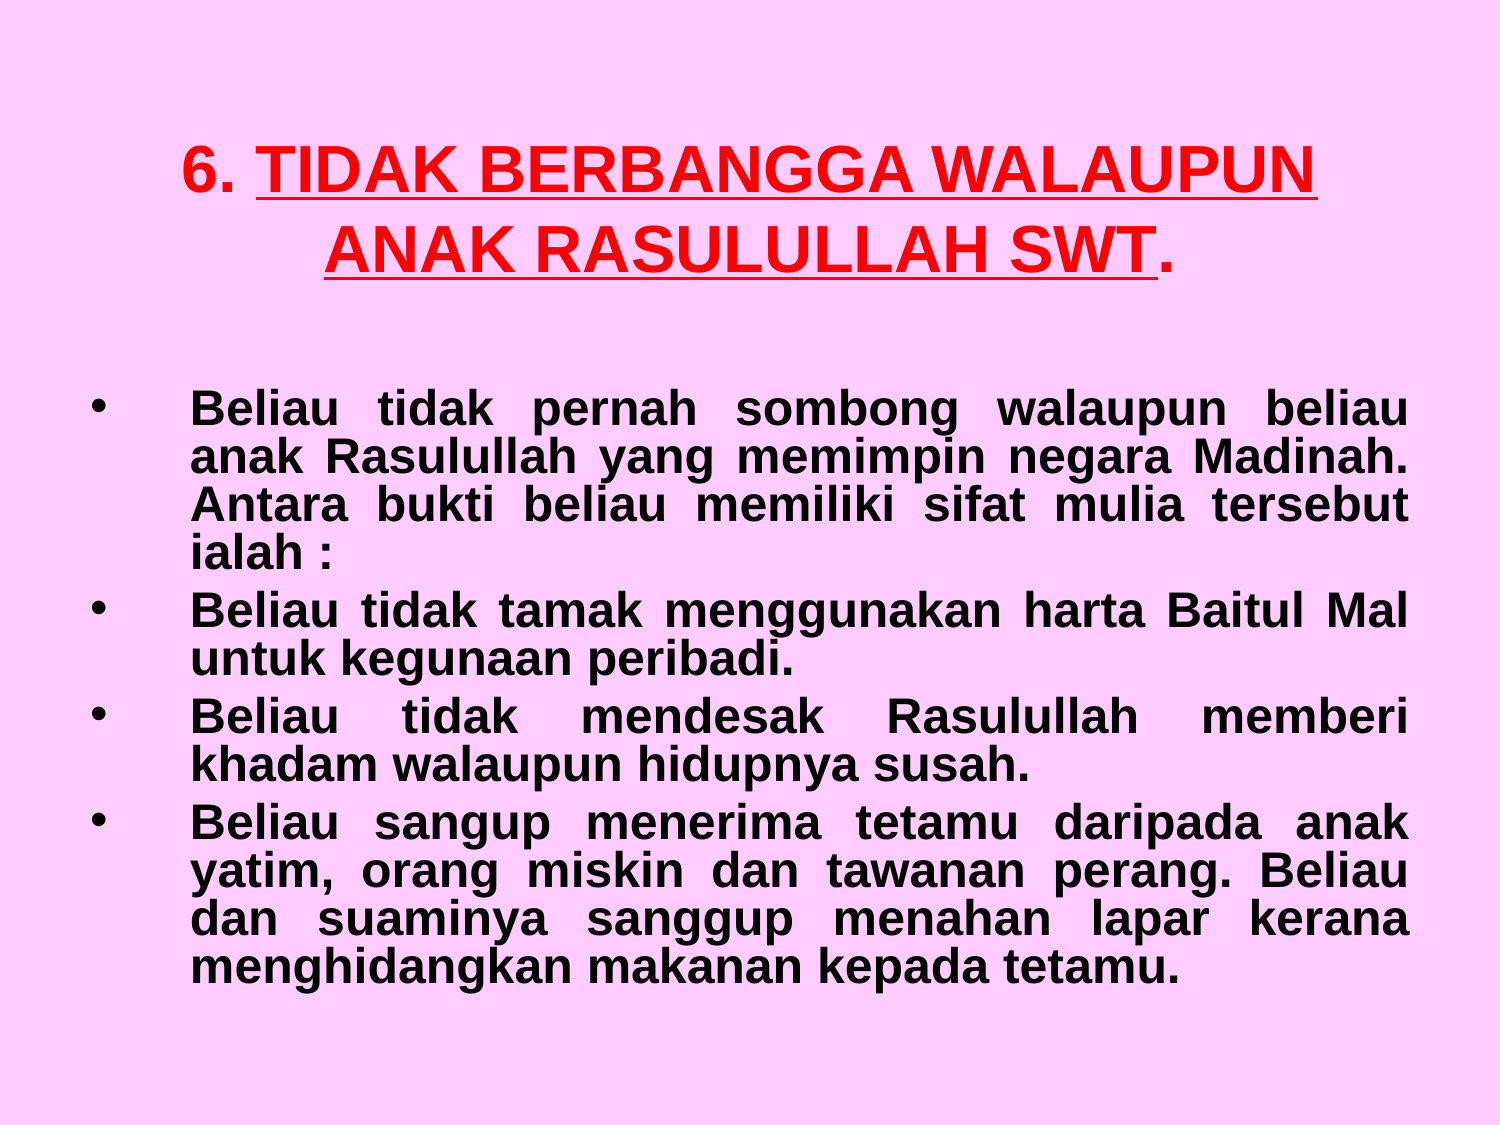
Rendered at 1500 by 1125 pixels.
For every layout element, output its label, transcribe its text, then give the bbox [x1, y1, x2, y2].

text_box Beliau tidak pernah sombong walaupun beliau anak Rasulullah yang memimpin negara Madinah. Antara bukti beliau memiliki sifat mulia tersebut ialah : Beliau tidak tamak menggunakan harta Baitul Mal untuk kegunaan peribadi. Beliau tidak mendesak Rasulullah memberi khadam walaupun hidupnya susah. Beliau sangup menerima tetamu daripada anak yatim, orang miskin dan tawanan perang. Beliau dan suaminya sanggup menahan lapar kerana menghidangkan makanan kepada tetamu. [74, 324, 1425, 1068]
text_box 6. TIDAK BERBANGGA WALAUPUN ANAK RASULULLAH SWT. [74, 112, 1425, 300]
